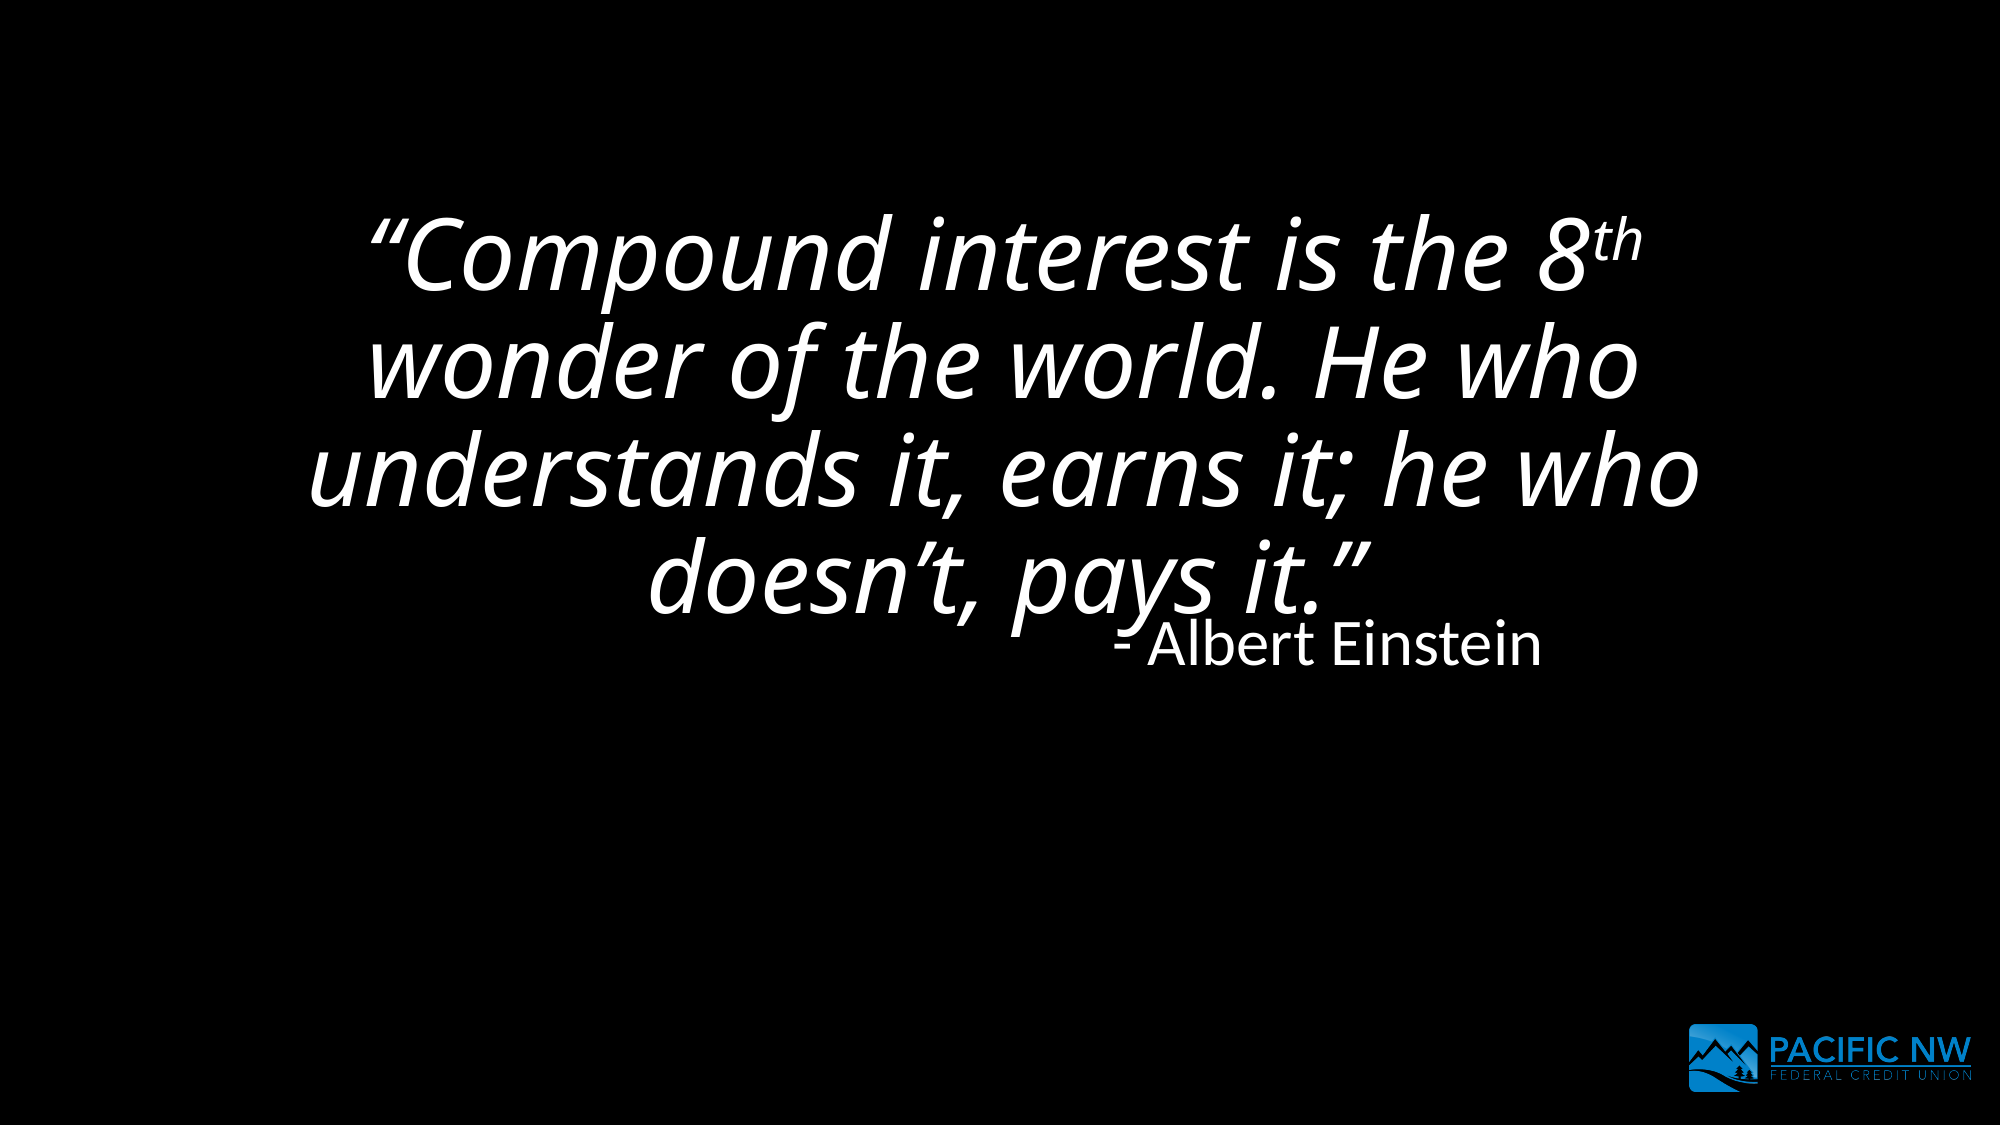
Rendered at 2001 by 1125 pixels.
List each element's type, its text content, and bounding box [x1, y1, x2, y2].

picture [1689, 1024, 1971, 1092]
title “Compound interest is the 8th wonder of the world. He who understands it, earns it; he who doesn’t, pays it.” [180, 100, 1831, 740]
subtitle - Albert Einstein [503, 600, 2000, 788]
